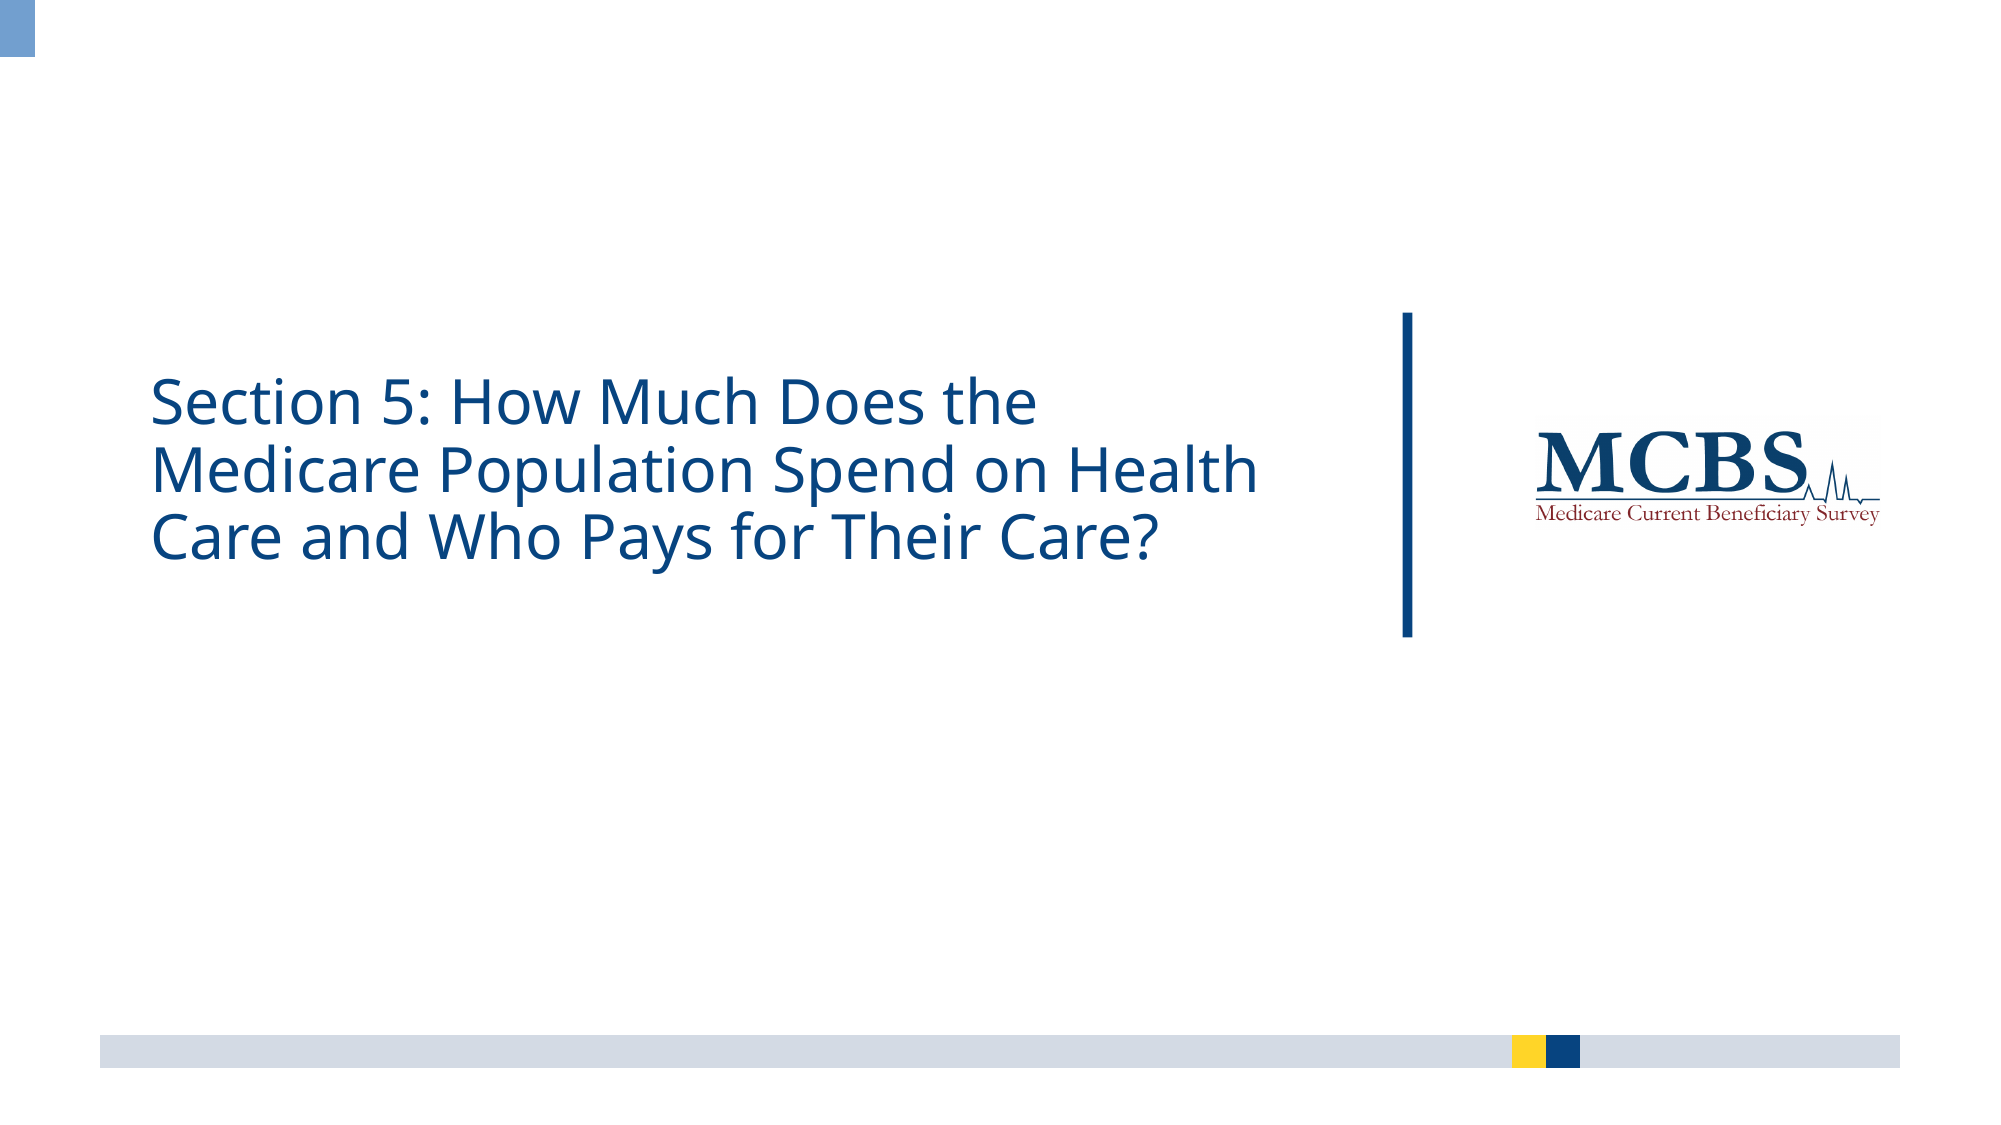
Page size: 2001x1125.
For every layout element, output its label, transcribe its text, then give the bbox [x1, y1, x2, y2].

title Section 5: How Much Does the Medicare Population Spend on Health Care and Who Pays for Their Care? [150, 331, 1263, 613]
picture [1535, 415, 1881, 530]
